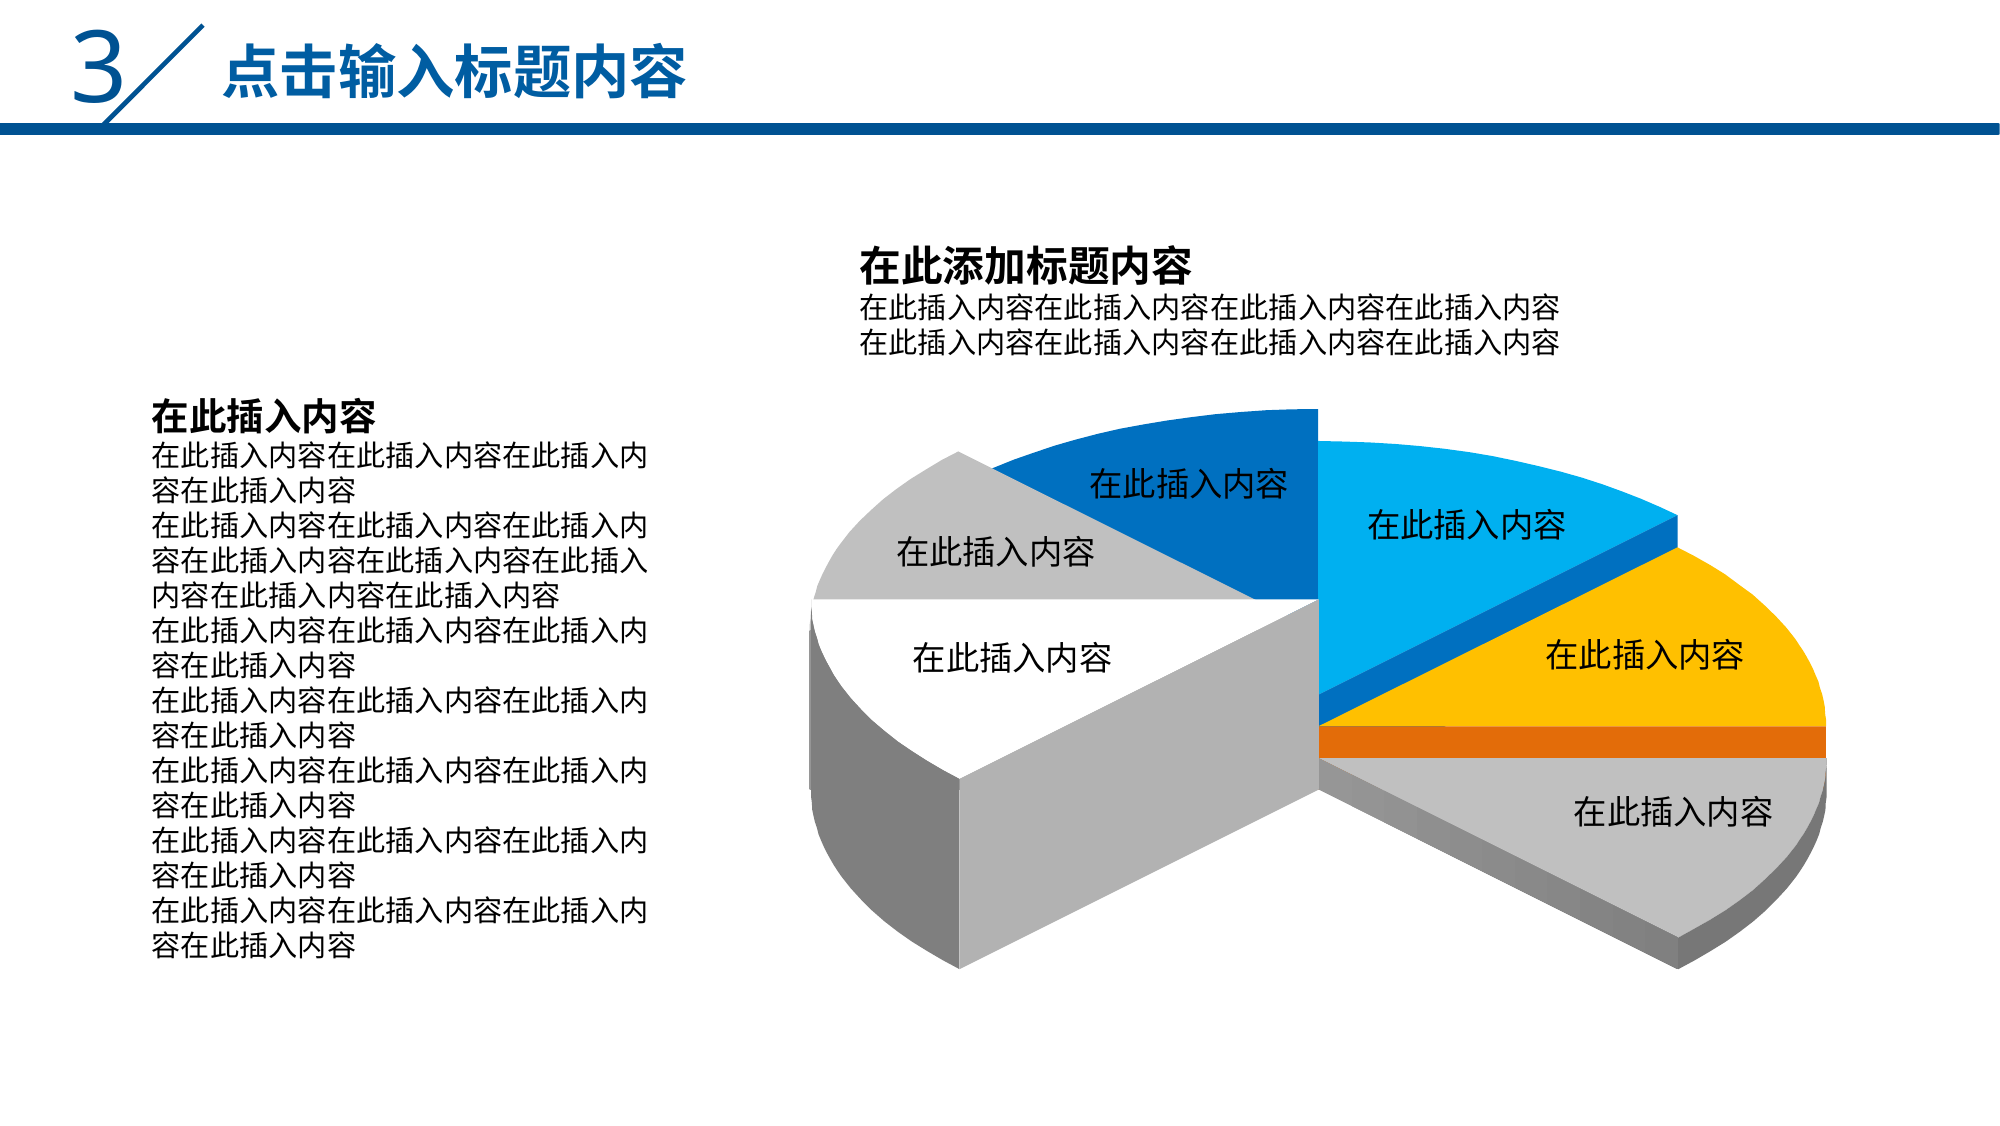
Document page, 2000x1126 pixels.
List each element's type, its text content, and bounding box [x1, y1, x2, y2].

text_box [958, 408, 1319, 449]
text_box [1317, 547, 1827, 757]
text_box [1317, 440, 1678, 545]
text_box 在此插入内容 在此插入内容在此插入内容在此插入内容在此插入内容 在此插入内容在此插入内容在此插入内容在此插入内容在此插入内容在此插入内容在此插入内容在此插入内容 在此插入内容在此插入内容在此插入内容在此插入内容 在此插入内容在此插入内容在此插入内容在此插入内容 在此插入内容在此插入内容在此插入内容在此插入内容 在此插入内容在此插入内容在此插入内容在此插入内容 在此插入内容在此插入内容在此插入内容在此插入内容 [136, 385, 693, 1005]
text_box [1318, 757, 1827, 970]
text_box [810, 599, 1320, 970]
text_box 点击输入标题内容 [185, 27, 725, 113]
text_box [809, 451, 1319, 598]
text_box 在此添加标题内容 在此插入内容在此插入内容在此插入内容在此插入内容 在此插入内容在此插入内容在此插入内容在此插入内容 [844, 231, 1581, 367]
